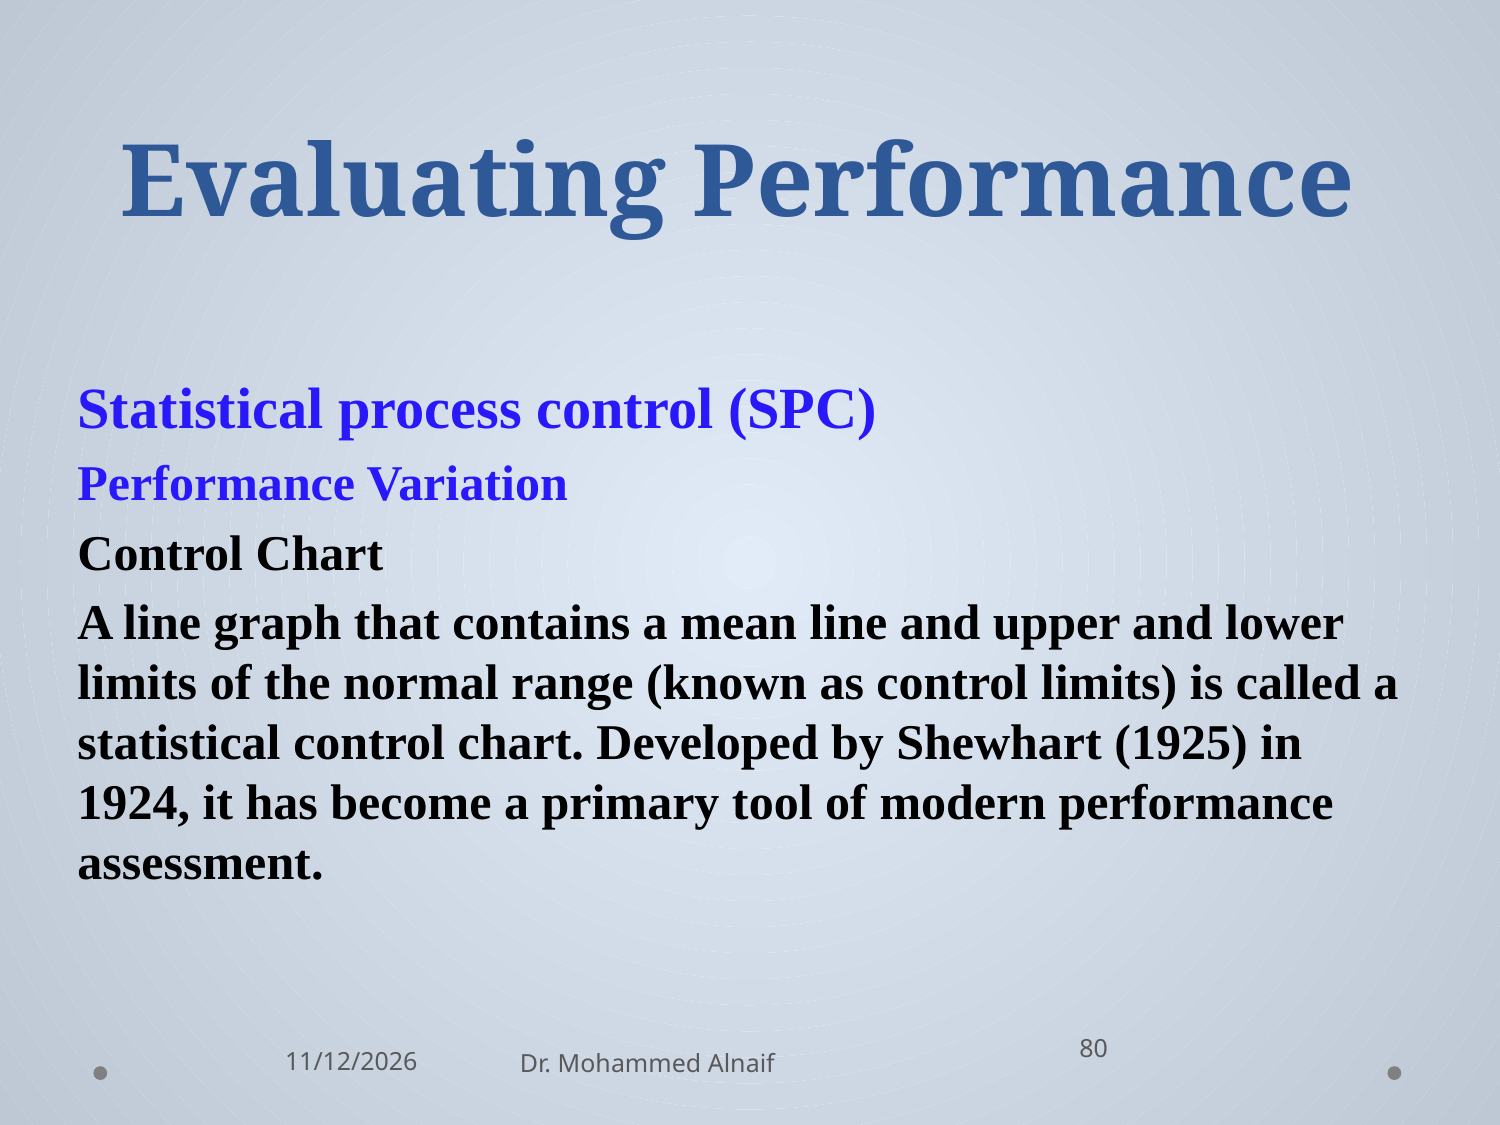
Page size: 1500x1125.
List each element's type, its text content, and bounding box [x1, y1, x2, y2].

footer Dr. Mohammed Alnaif [512, 1025, 988, 1100]
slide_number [75, 1025, 425, 1100]
subtitle Statistical process control (SPC) Performance Variation Control Chart A line graph that contains a mean line and upper and lower limits of the normal range (known as control limits) is called a statistical control chart. Developed by Shewhart (1925) in 1924, it has become a primary tool of modern performance assessment. [62, 362, 1438, 1013]
title Evaluating Performance [100, 78, 1376, 244]
slide_number 80 [1074, 1012, 1425, 1088]
